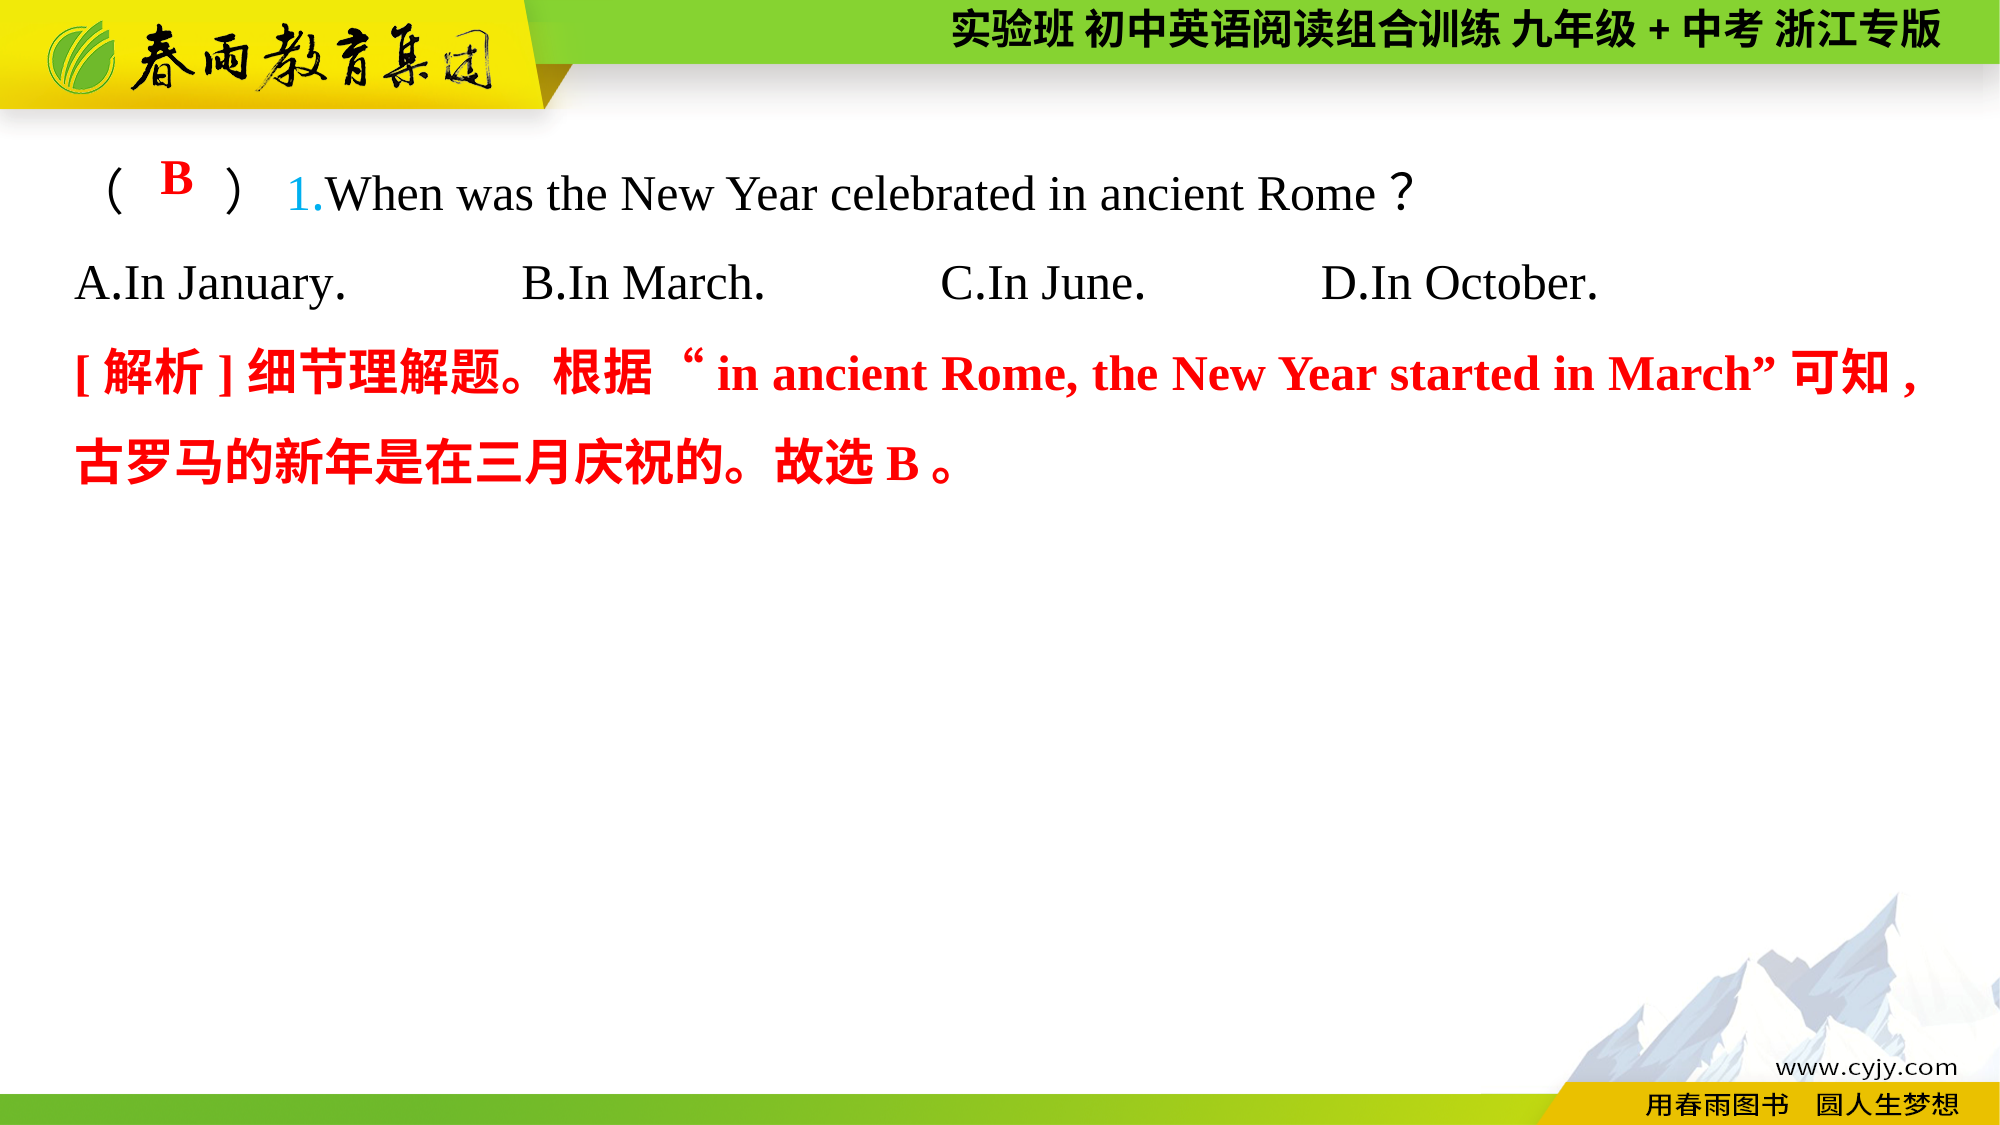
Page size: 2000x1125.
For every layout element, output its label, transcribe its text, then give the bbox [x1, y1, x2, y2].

picture [0, 0, 2000, 1125]
text_box [解析]细节理解题。根据“in ancient Rome, the New Year started in March”可知,古罗马的新年是在三月庆祝的。故选B。 [59, 302, 1944, 498]
text_box B [145, 137, 209, 213]
list （ ）1.When was the New Year celebrated in ancient Rome？ A.In January. B.In March. C.In June. D.In October. [59, 122, 1944, 302]
